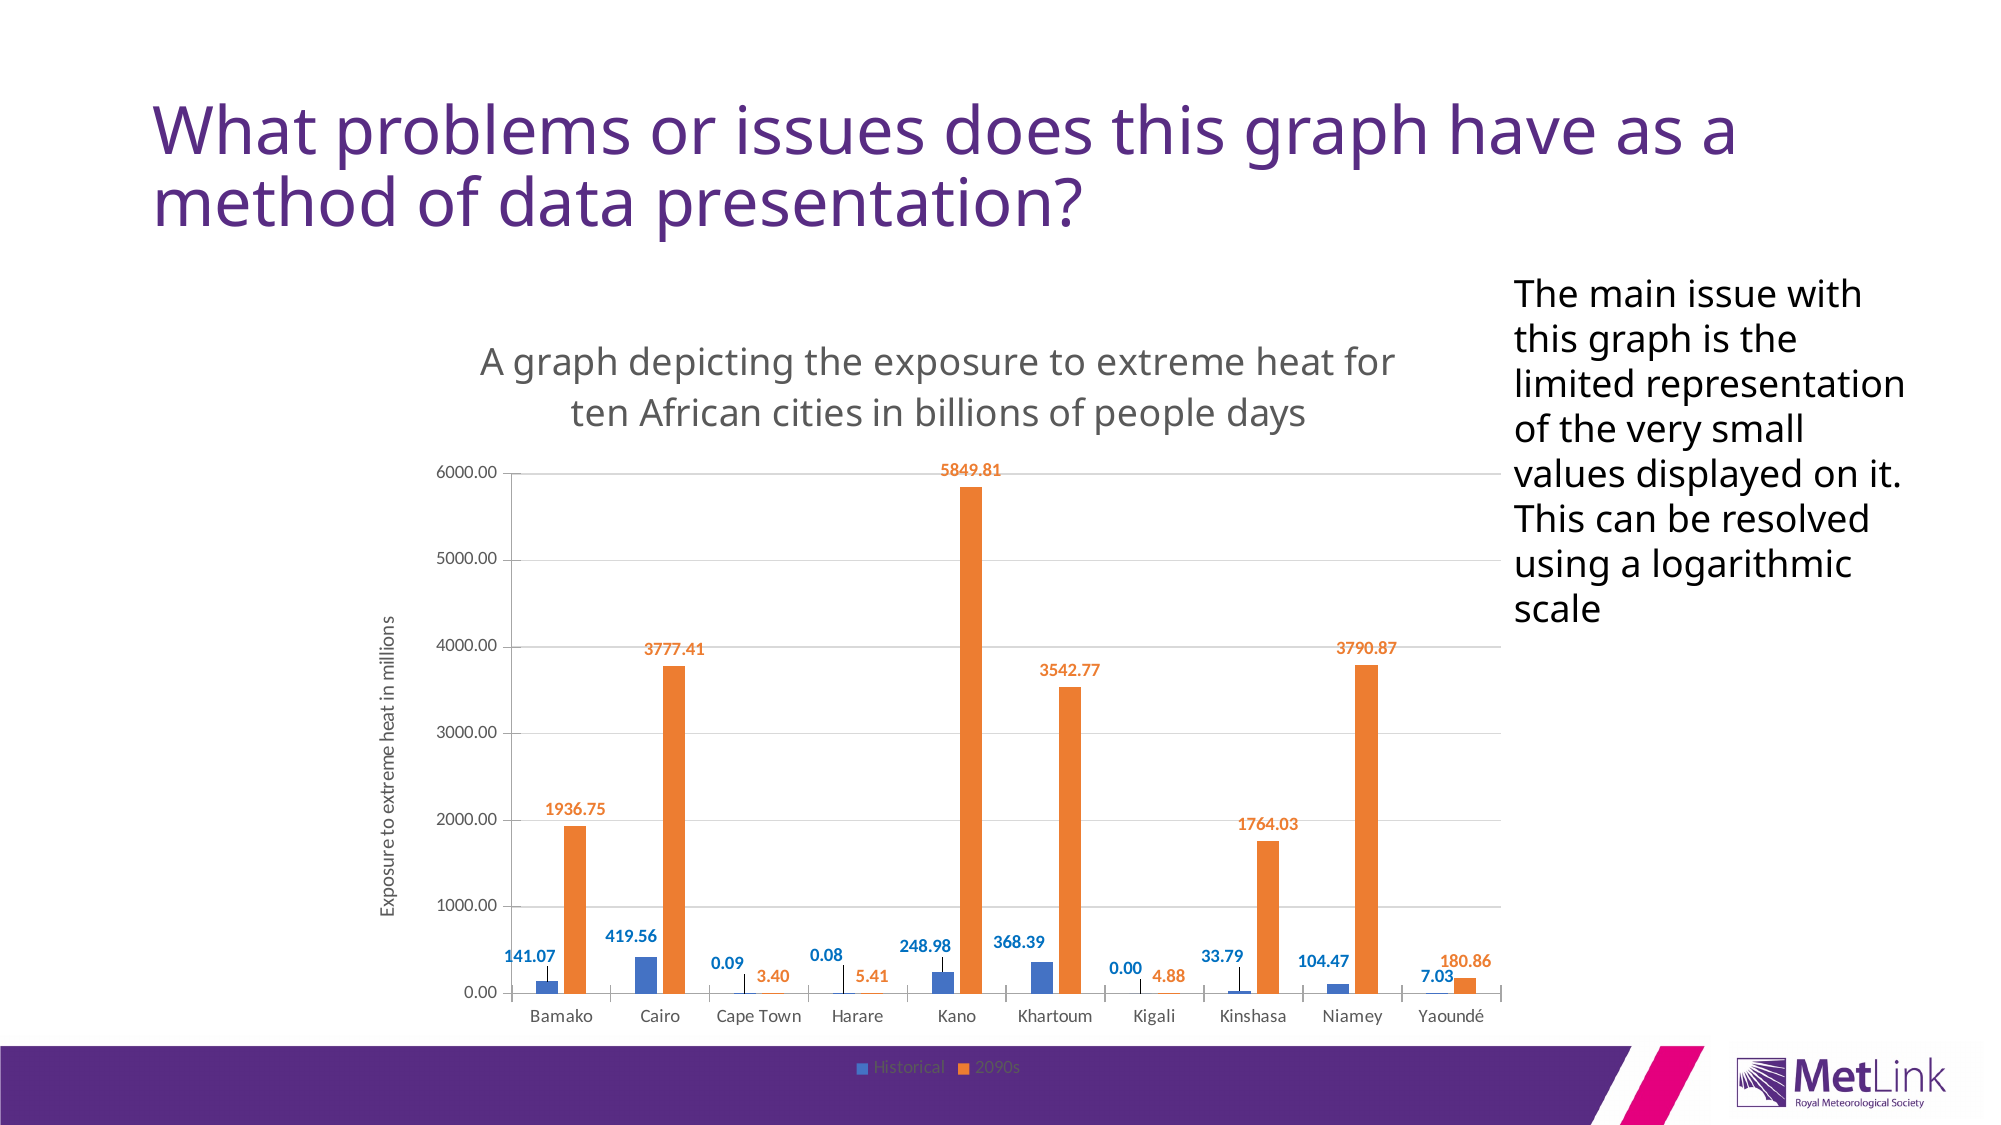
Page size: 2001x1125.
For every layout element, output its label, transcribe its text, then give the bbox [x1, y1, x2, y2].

chart [353, 299, 1525, 1085]
picture [0, 1035, 1711, 1125]
text_box The main issue with this graph is the limited representation of the very small values displayed on it. This can be resolved using a logarithmic scale [1498, 262, 1933, 638]
title What problems or issues does this graph have as a method of data presentation? [137, 59, 1863, 278]
picture [1729, 1041, 1984, 1119]
